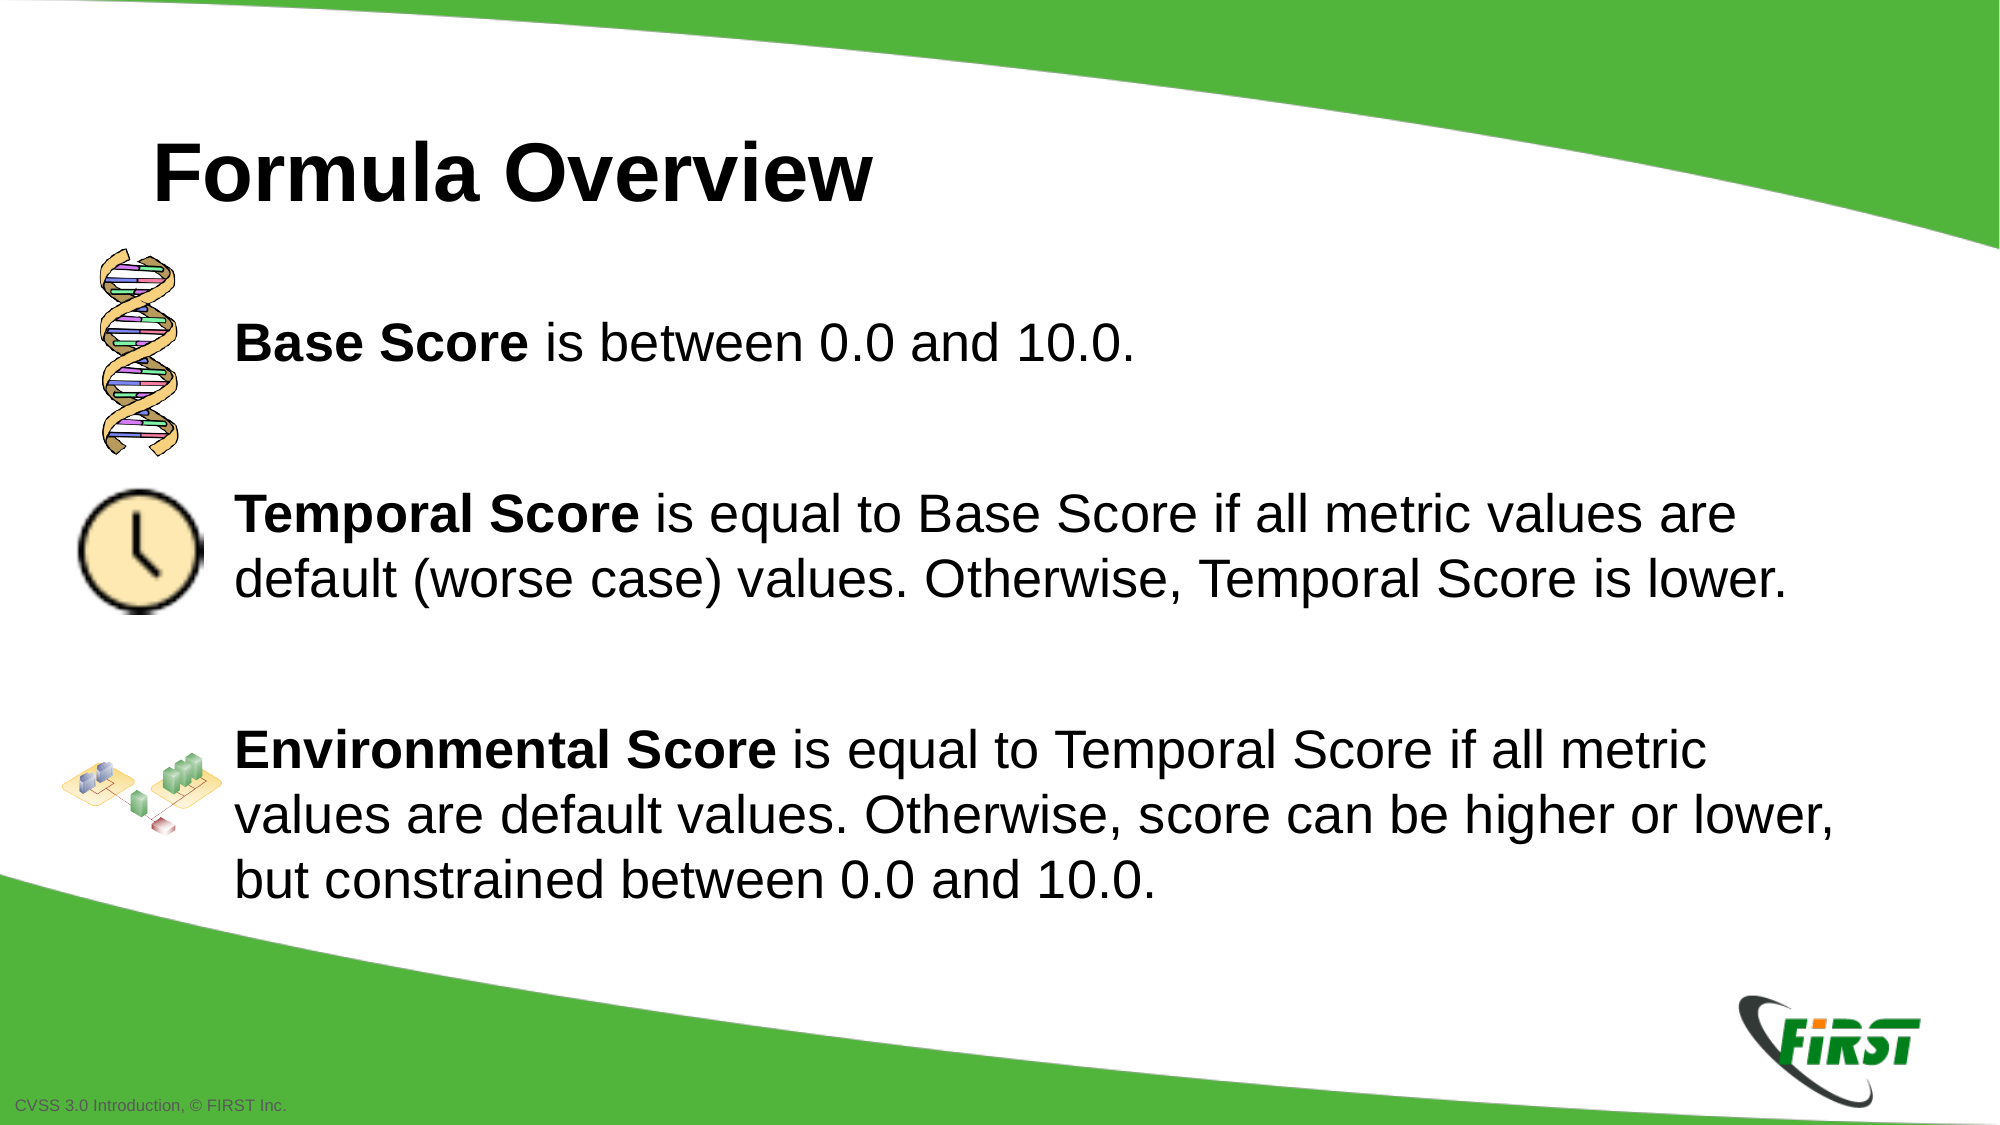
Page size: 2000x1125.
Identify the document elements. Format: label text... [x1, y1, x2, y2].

text_box Formula Overview [137, 59, 1862, 278]
picture [0, 0, 2000, 1125]
text_box Base Score is between 0.0 and 10.0. Temporal Score is equal to Base Score if all metric values are default (worse case) values. Otherwise, Temporal Score is lower. Environmental Score is equal to Temporal Score if all metric values are default values. Otherwise, score can be higher or lower, but constrained between 0.0 and 10.0. [219, 299, 1863, 1014]
